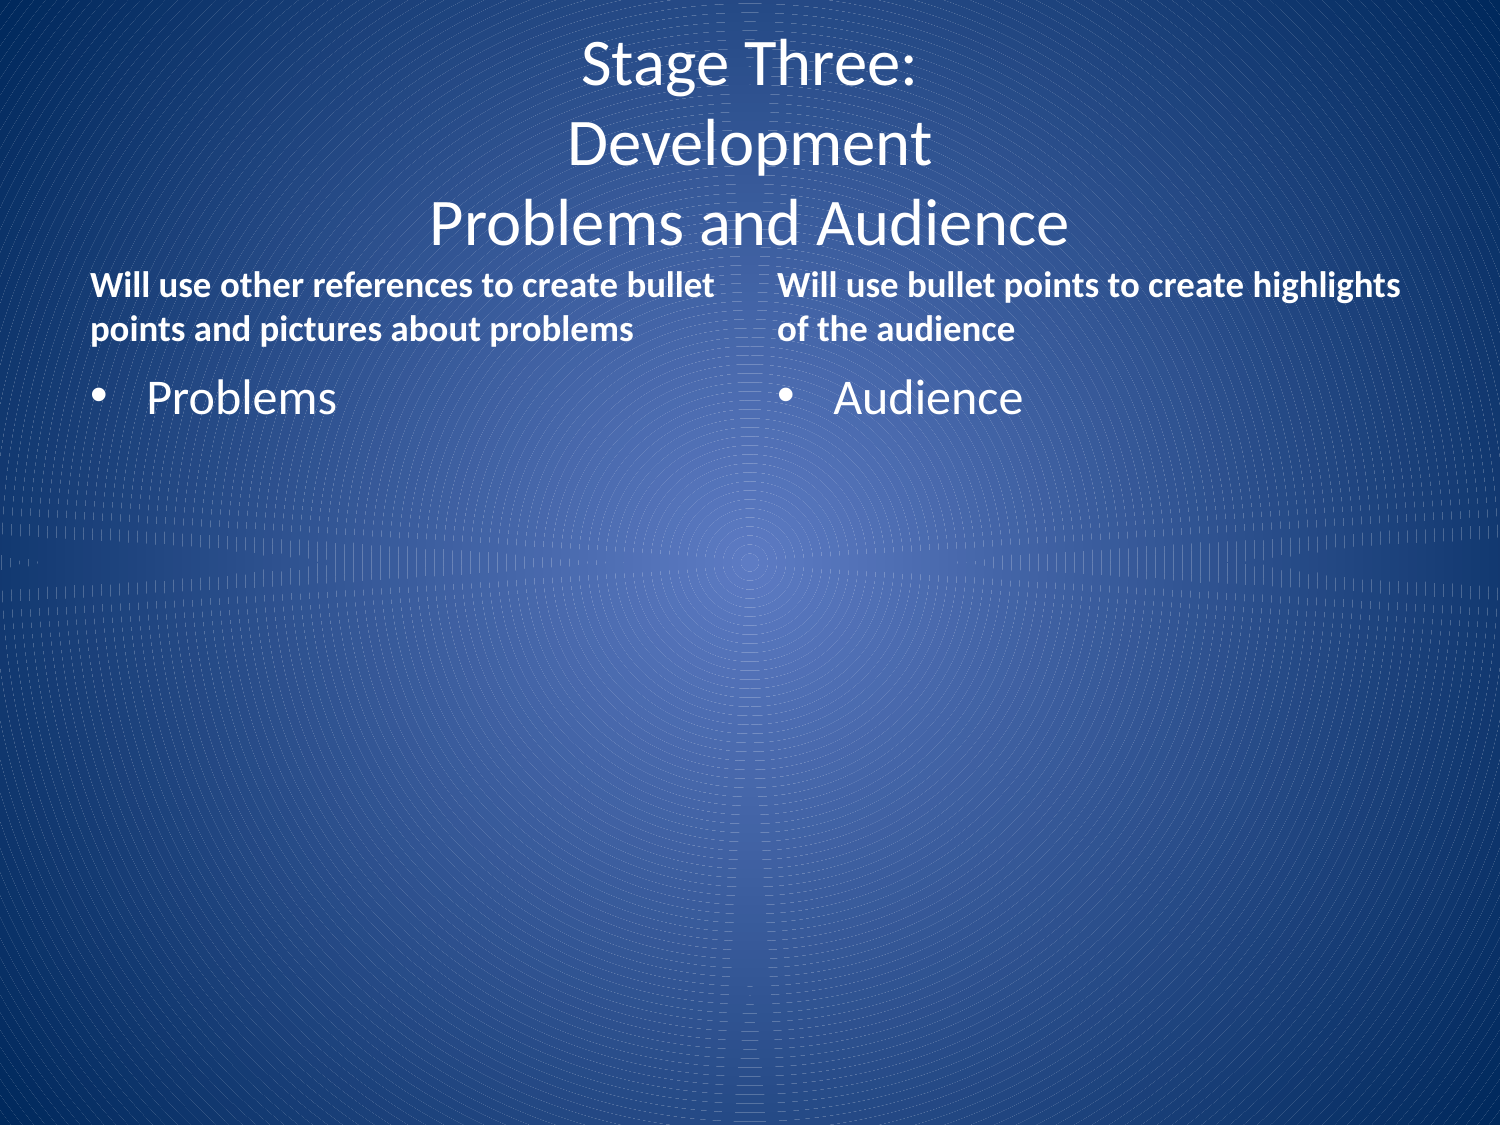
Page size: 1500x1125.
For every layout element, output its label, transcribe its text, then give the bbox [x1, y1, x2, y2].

list Problems [75, 356, 738, 1005]
list Audience [761, 356, 1425, 1005]
title Stage Three: Development Problems and Audience [75, 45, 1425, 233]
list Will use other references to create bullet points and pictures about problems [75, 251, 738, 356]
list Will use bullet points to create highlights of the audience [761, 251, 1425, 356]
